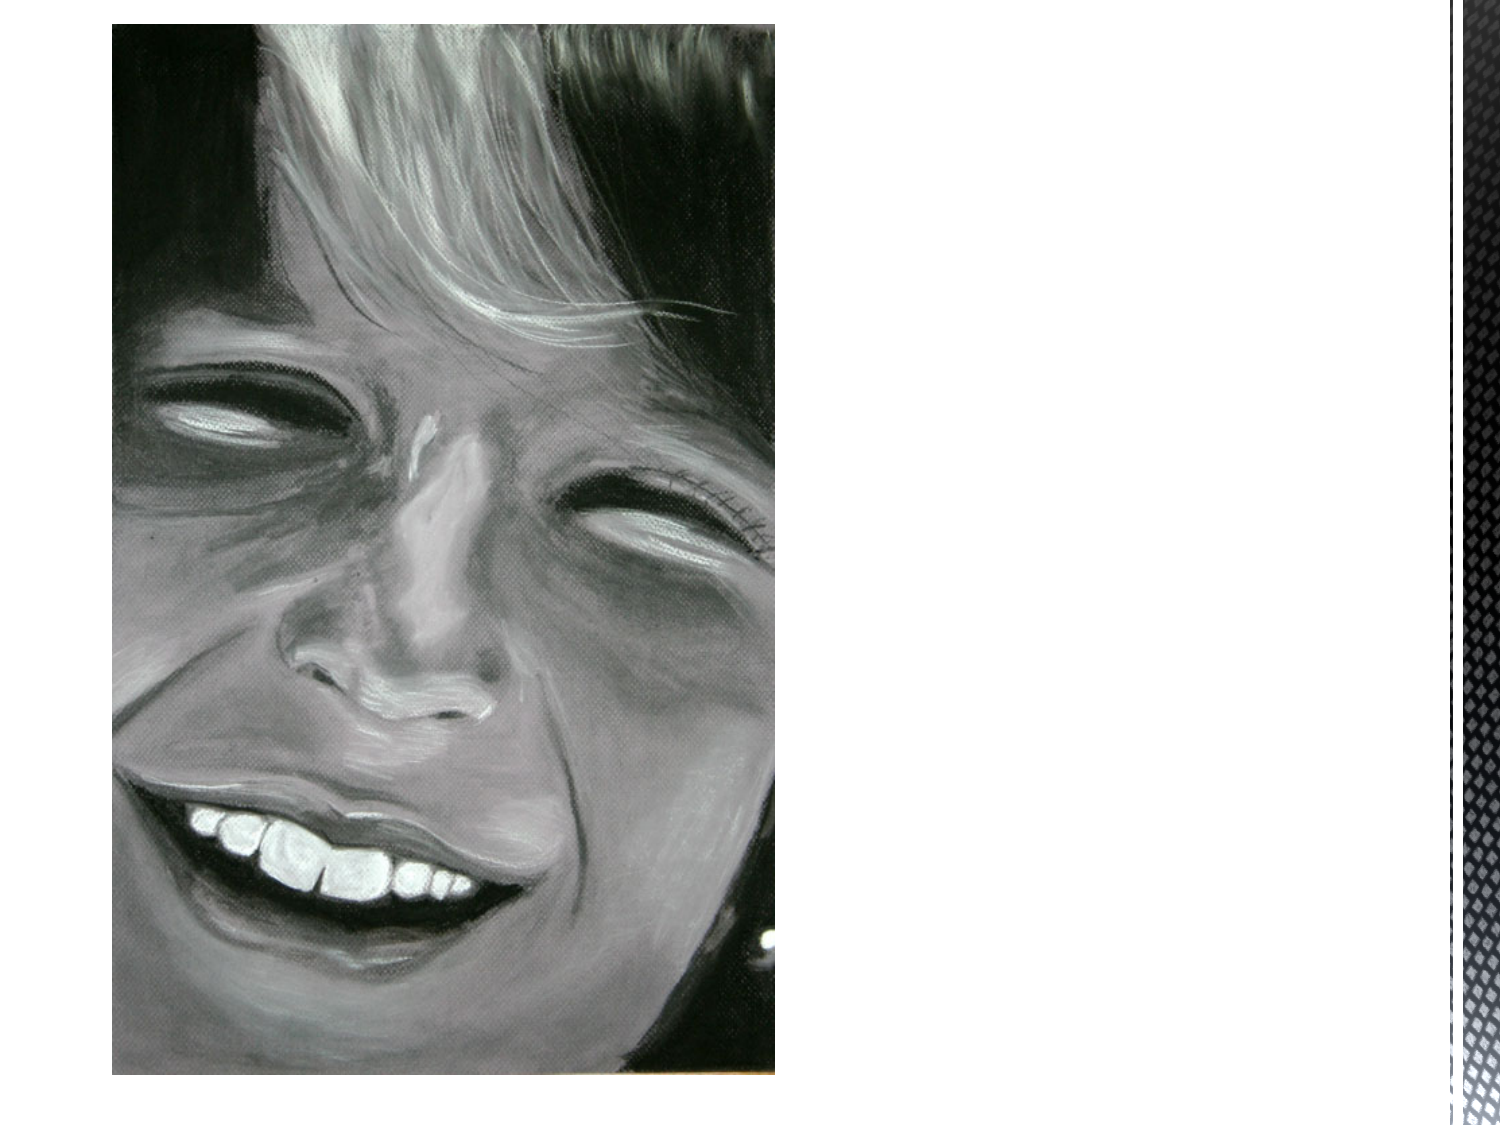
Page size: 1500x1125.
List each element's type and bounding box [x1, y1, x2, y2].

picture [112, 24, 776, 1076]
picture [1447, 0, 1500, 1125]
